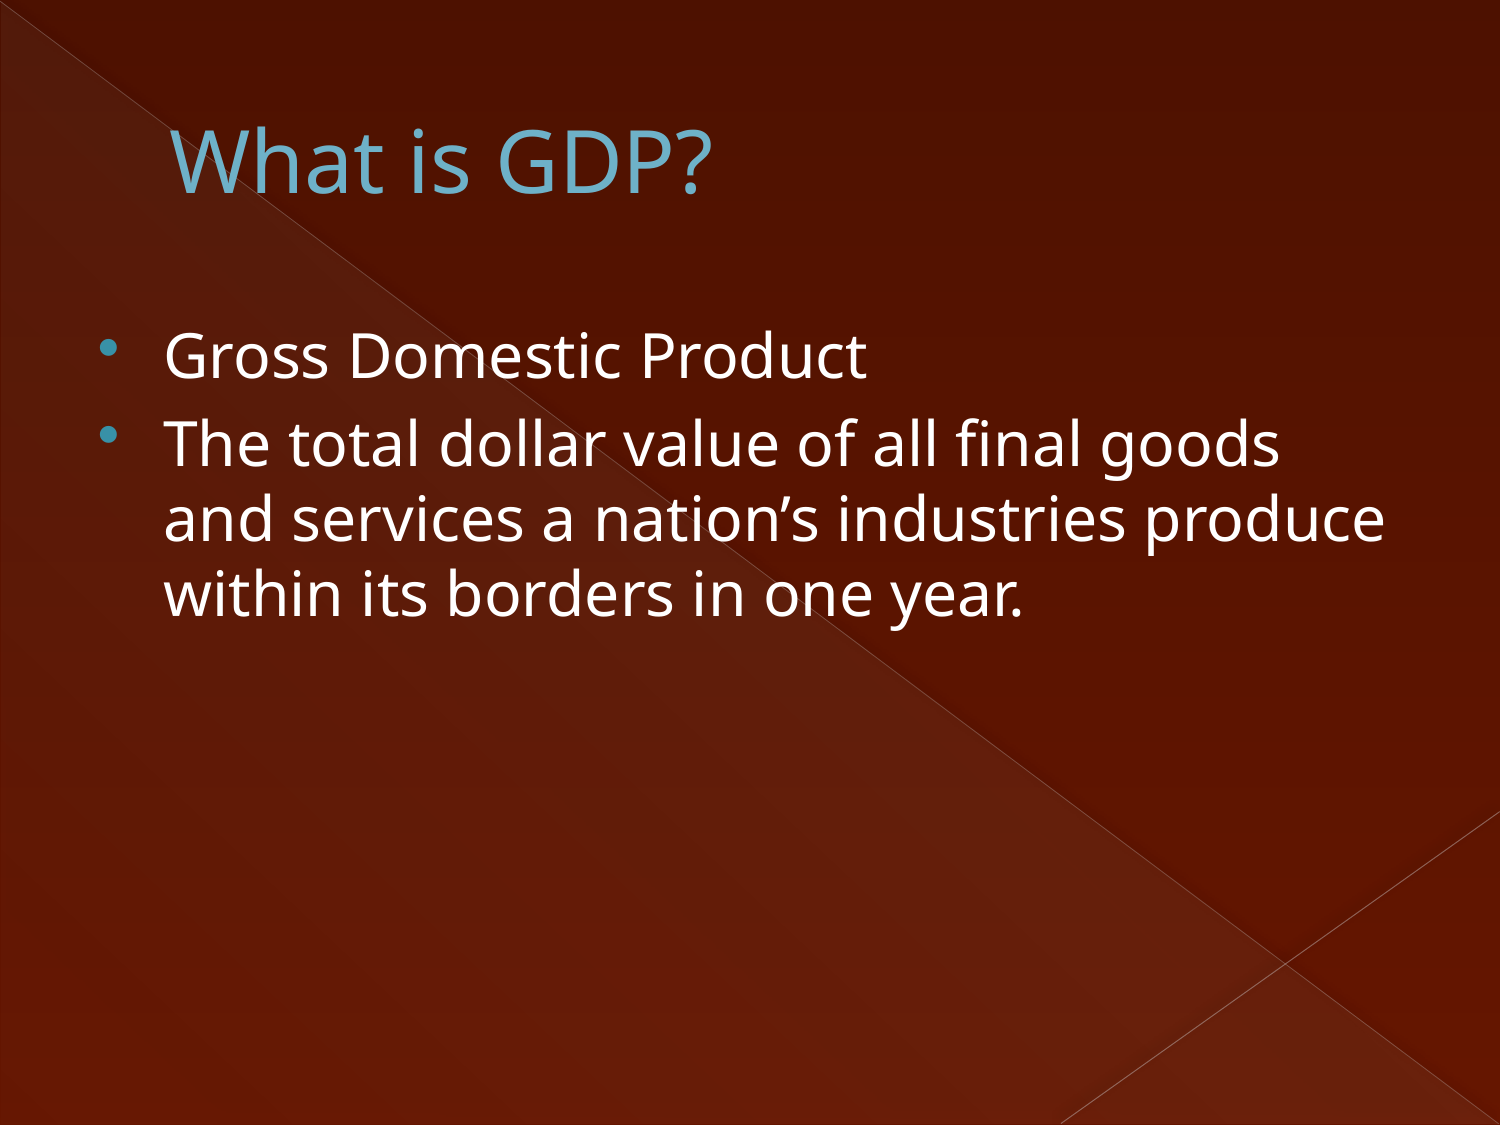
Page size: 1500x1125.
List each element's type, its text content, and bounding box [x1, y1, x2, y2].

list Gross Domestic Product The total dollar value of all final goods and services a nation’s industries produce within its borders in one year. [75, 308, 1425, 1059]
title What is GDP? [75, 43, 1425, 274]
